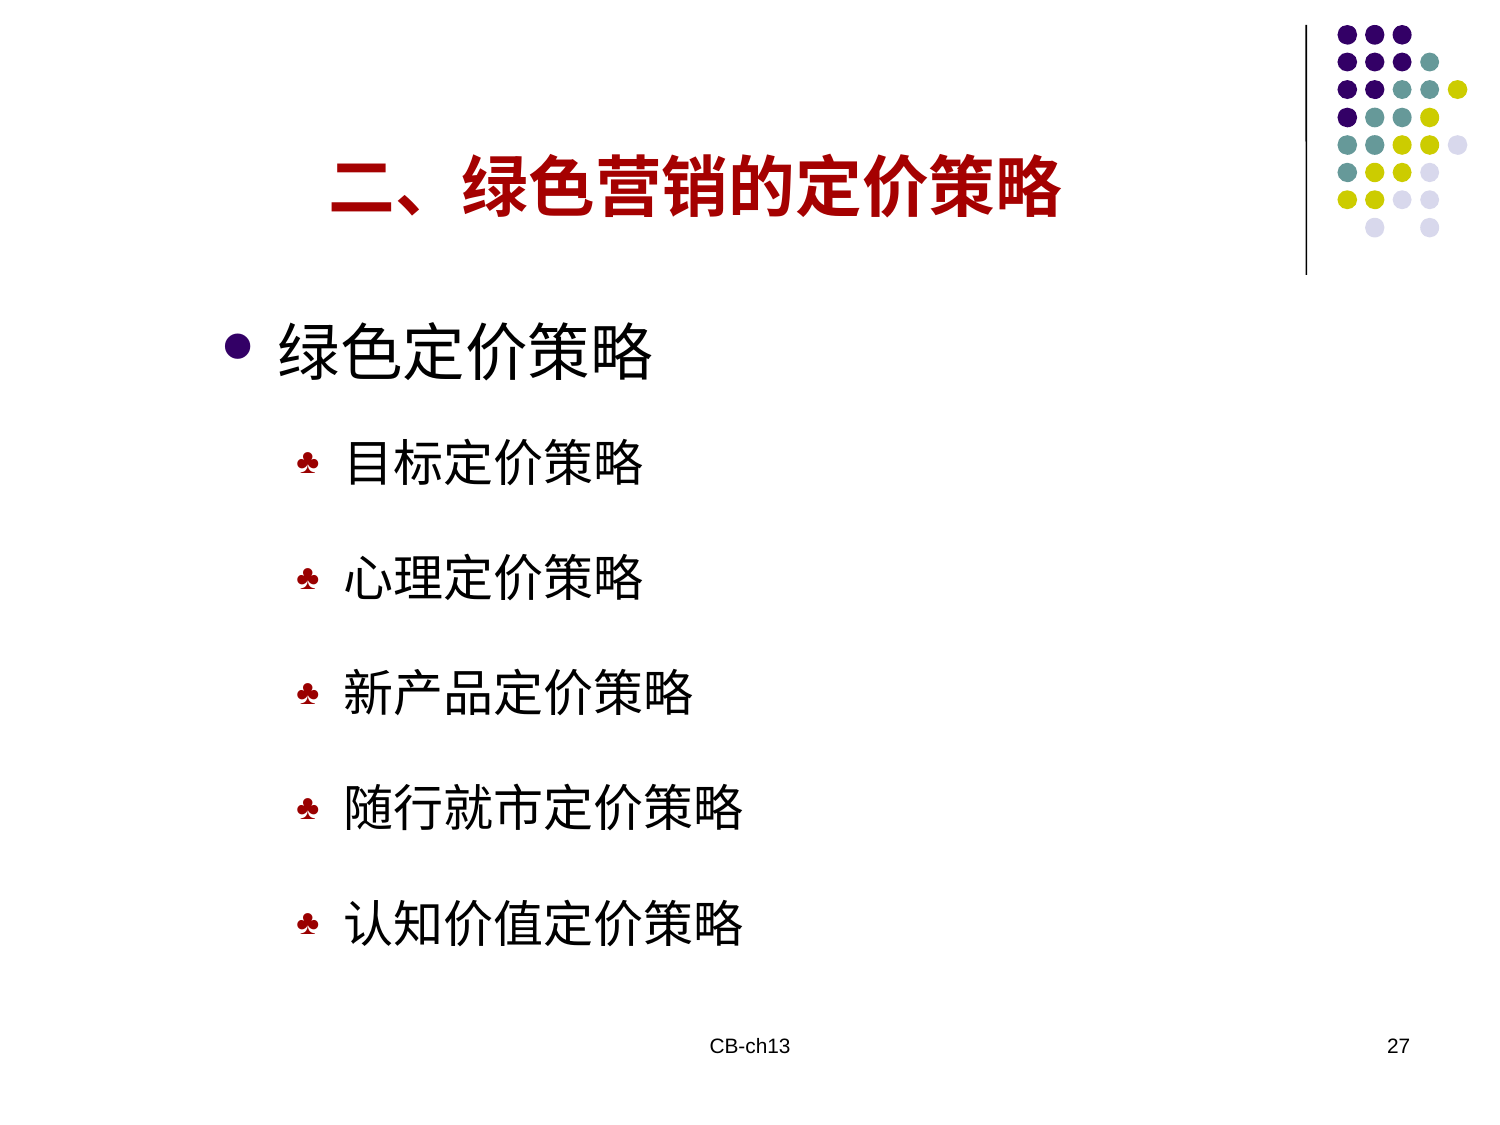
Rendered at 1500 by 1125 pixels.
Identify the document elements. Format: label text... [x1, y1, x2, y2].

text_box 二、绿色营销的定价策略 [76, 78, 1315, 291]
text_box 绿色定价策略 目标定价策略 心理定价策略 新产品定价策略 随行就市定价策略 认知价值定价策略 [206, 314, 1395, 1055]
slide_number 27 [1074, 1024, 1426, 1101]
footer CB-ch13 [512, 1024, 988, 1101]
